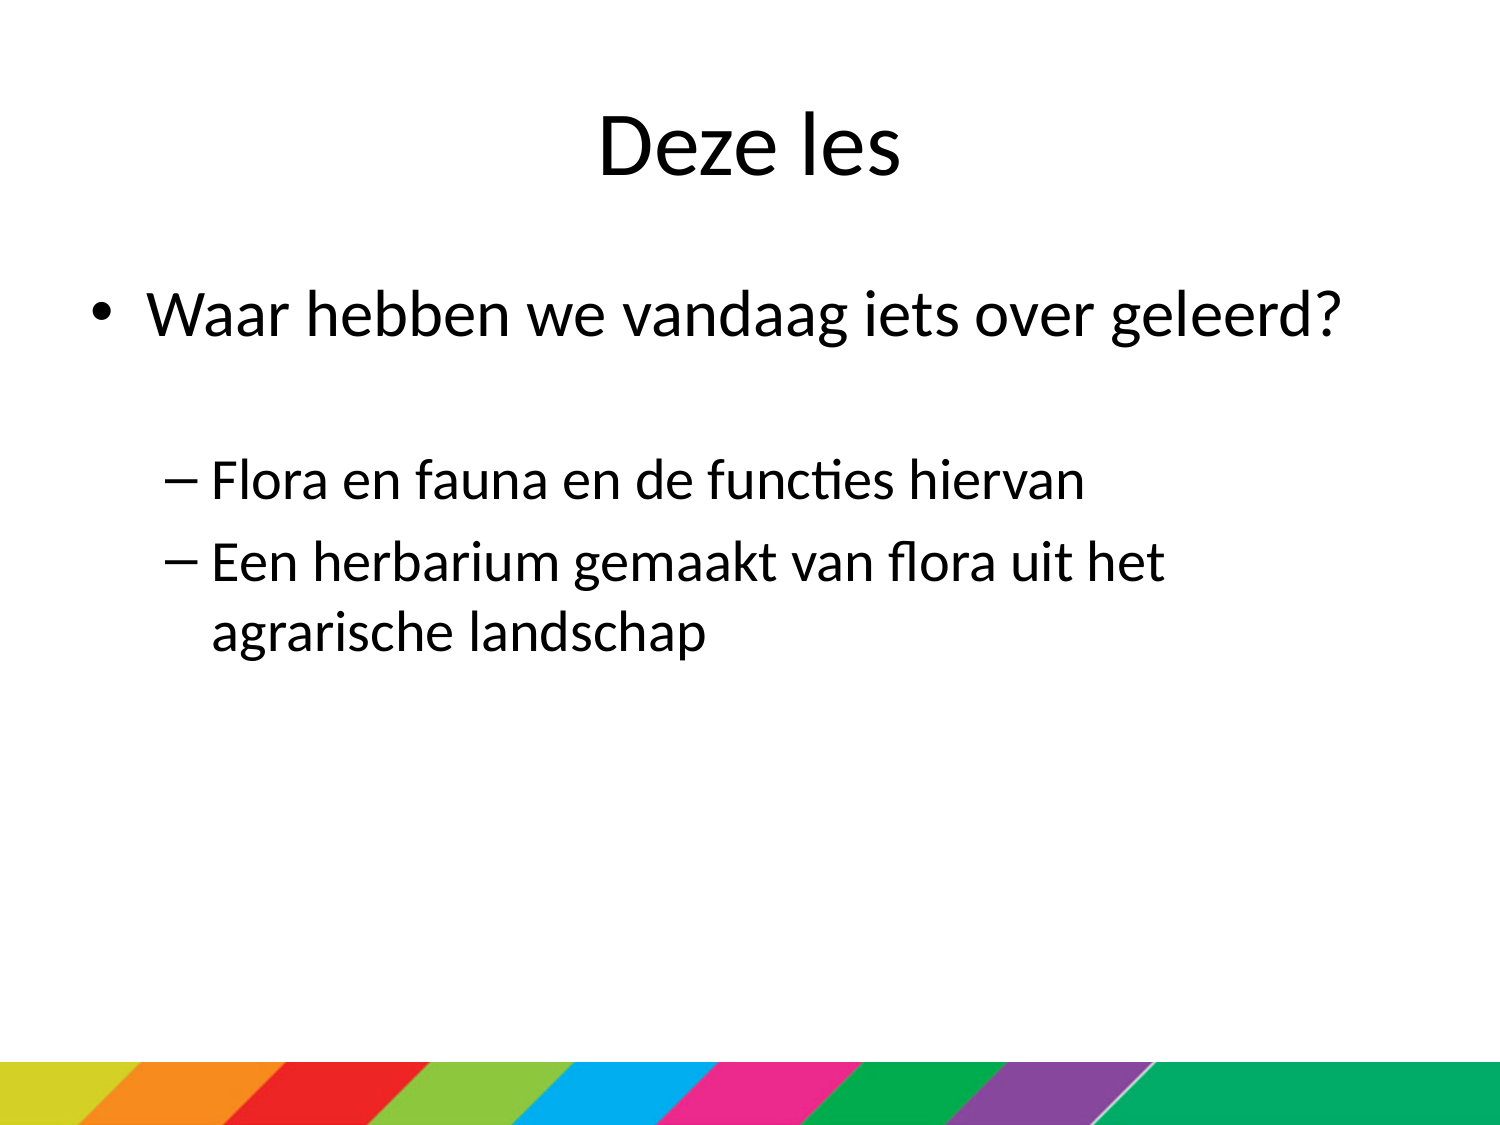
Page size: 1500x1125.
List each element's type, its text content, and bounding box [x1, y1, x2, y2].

picture [0, 1062, 574, 1125]
picture [656, 1062, 1500, 1125]
title Deze les [75, 45, 1425, 233]
list Waar hebben we vandaag iets over geleerd? Flora en fauna en de functies hiervan Een herbarium gemaakt van flora uit het agrarische landschap [75, 262, 1425, 1005]
